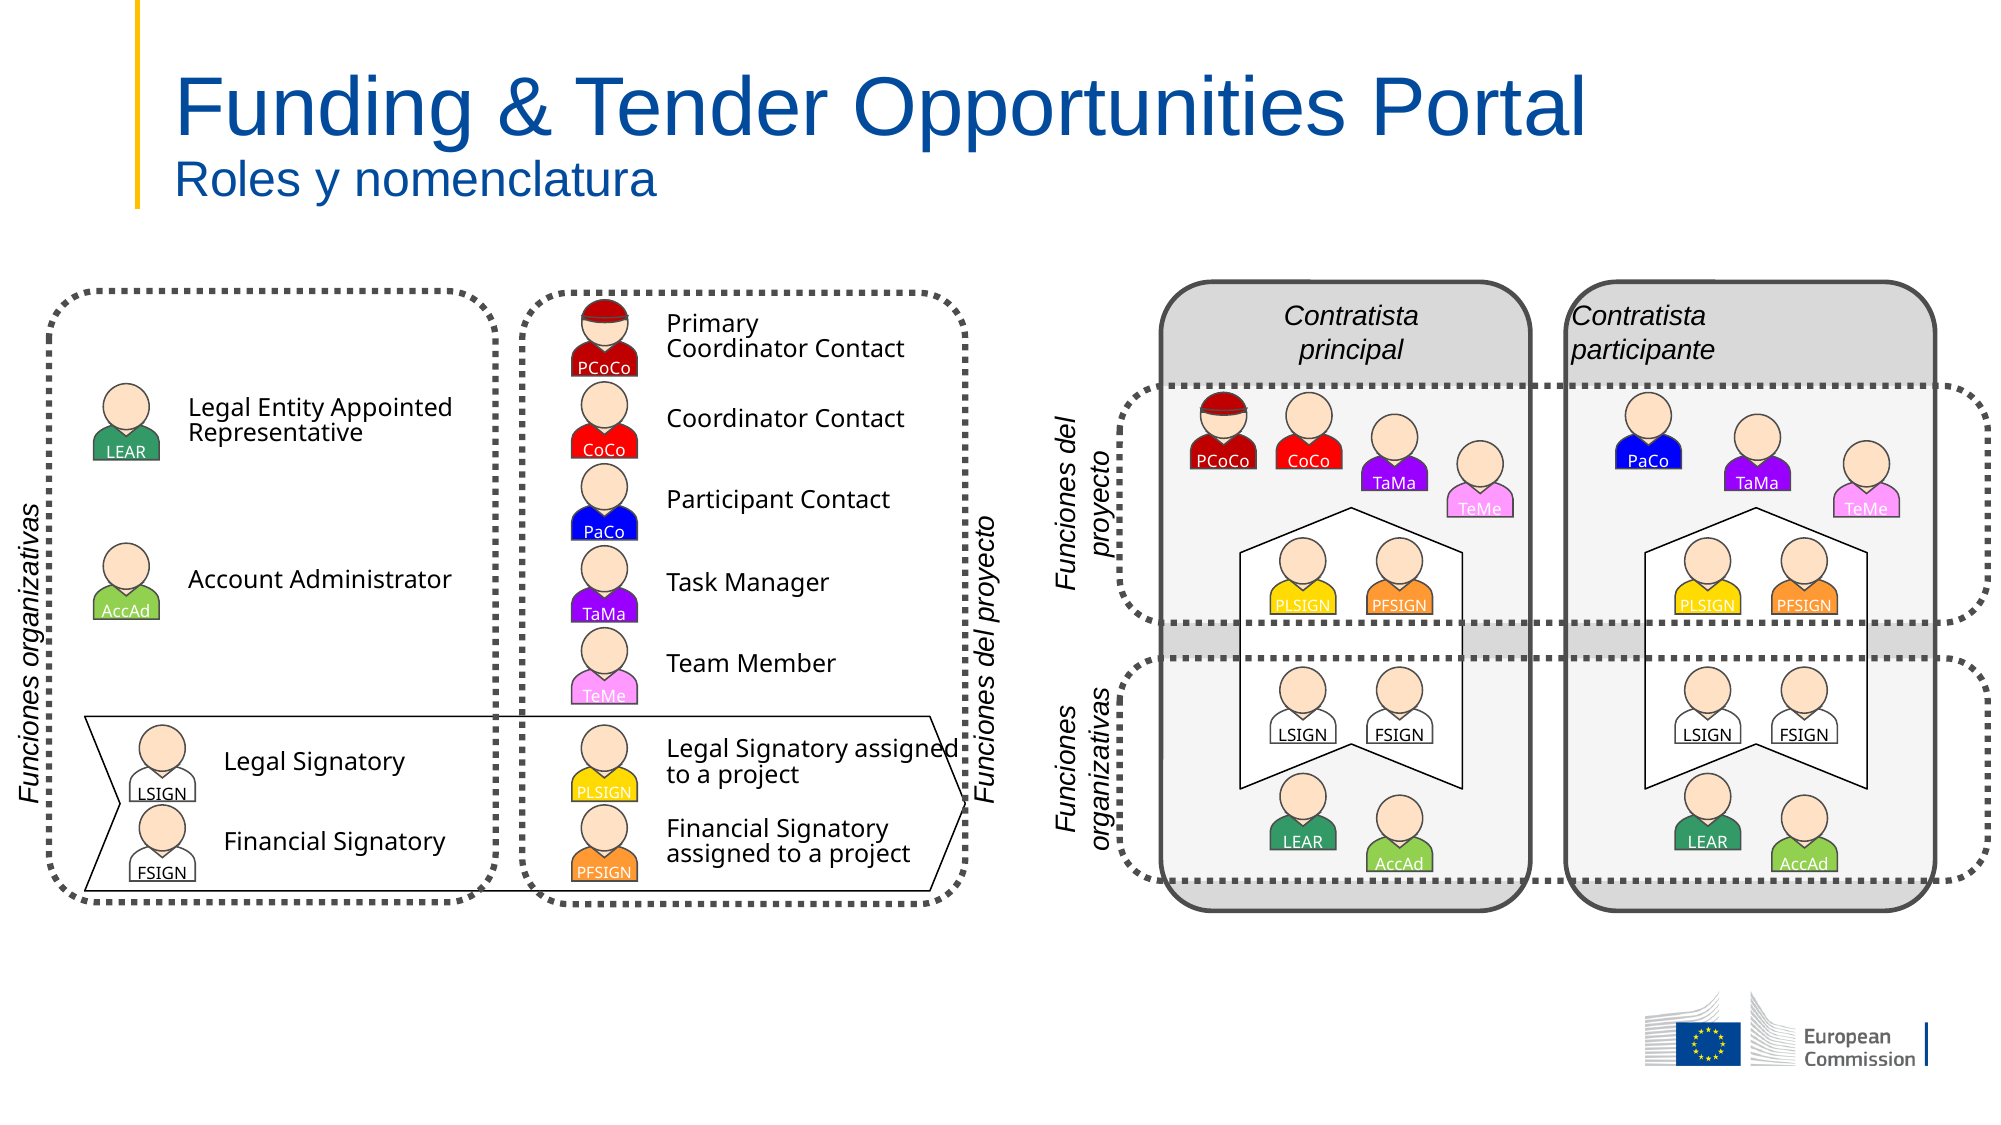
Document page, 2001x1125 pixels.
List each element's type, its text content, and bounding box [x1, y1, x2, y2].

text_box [1047, 281, 1988, 911]
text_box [2, 291, 1004, 905]
title Funding & Tender Opportunities Portal Roles y nomenclatura [159, 79, 1885, 208]
picture [1645, 991, 1928, 1066]
